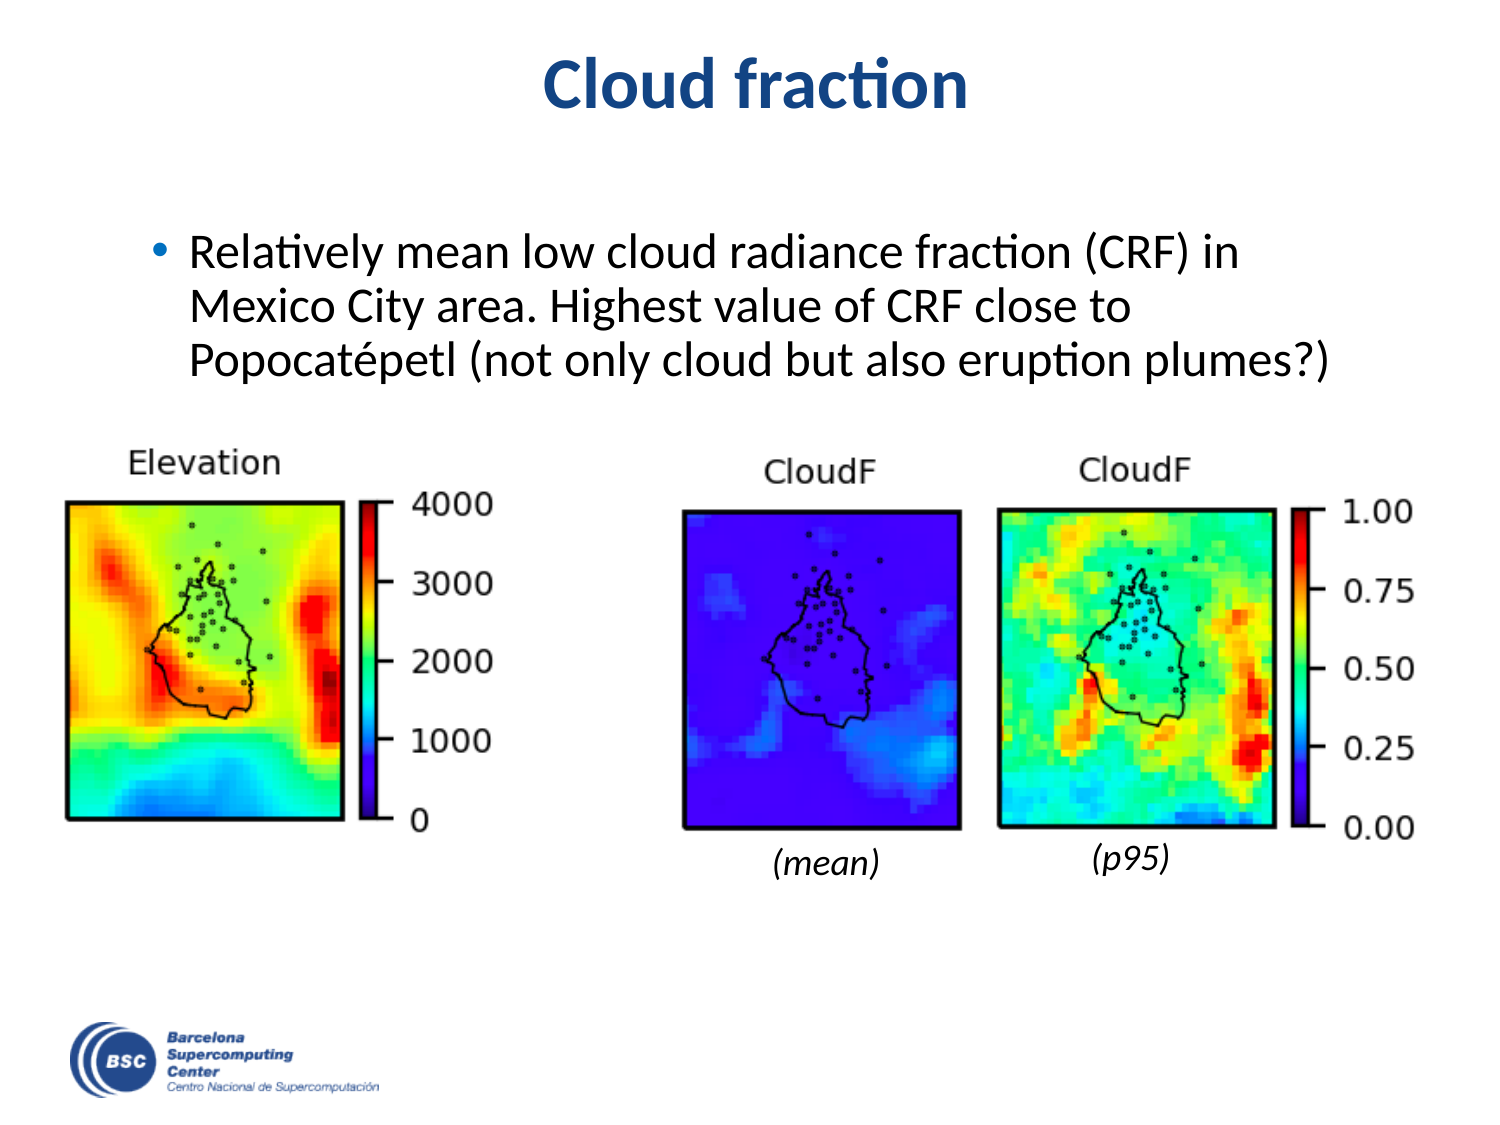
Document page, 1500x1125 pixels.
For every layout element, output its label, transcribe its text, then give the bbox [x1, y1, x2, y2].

title Cloud fraction [295, 27, 1218, 142]
text_box (mean) [756, 857, 901, 891]
list Relatively mean low cloud radiance fraction (CRF) in Mexico City area. Highest value of CRF close to Popocatépetl (not only cloud but also eruption plumes?) [127, 160, 1373, 452]
picture [70, 1022, 379, 1098]
picture [665, 444, 1447, 859]
picture [41, 435, 515, 848]
text_box (p95) [1076, 859, 1220, 886]
